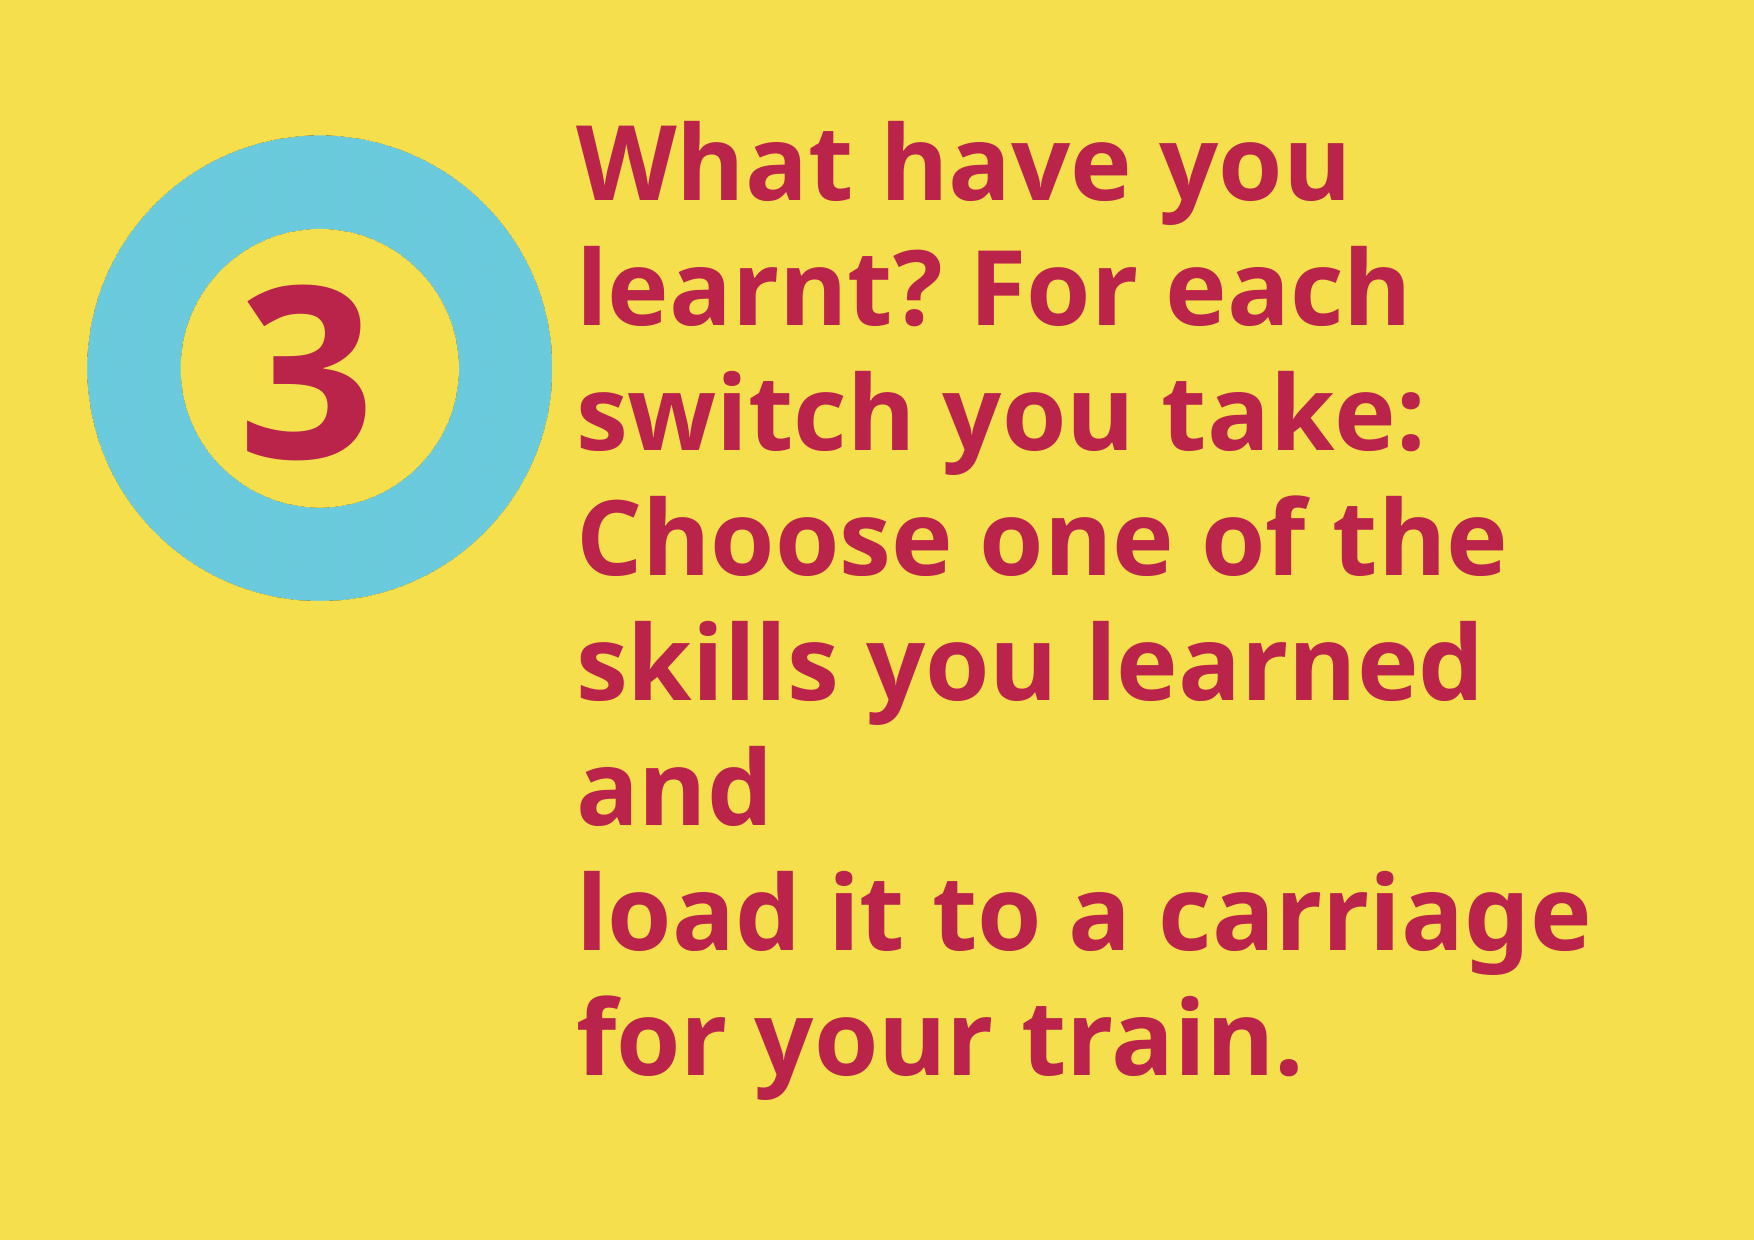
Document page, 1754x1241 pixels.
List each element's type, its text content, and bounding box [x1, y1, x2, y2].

picture [87, 135, 552, 601]
text_box What have you learnt? For each switch you take: Choose one of the skills you learned and load it to a carriage for your train. [561, 88, 1725, 1104]
